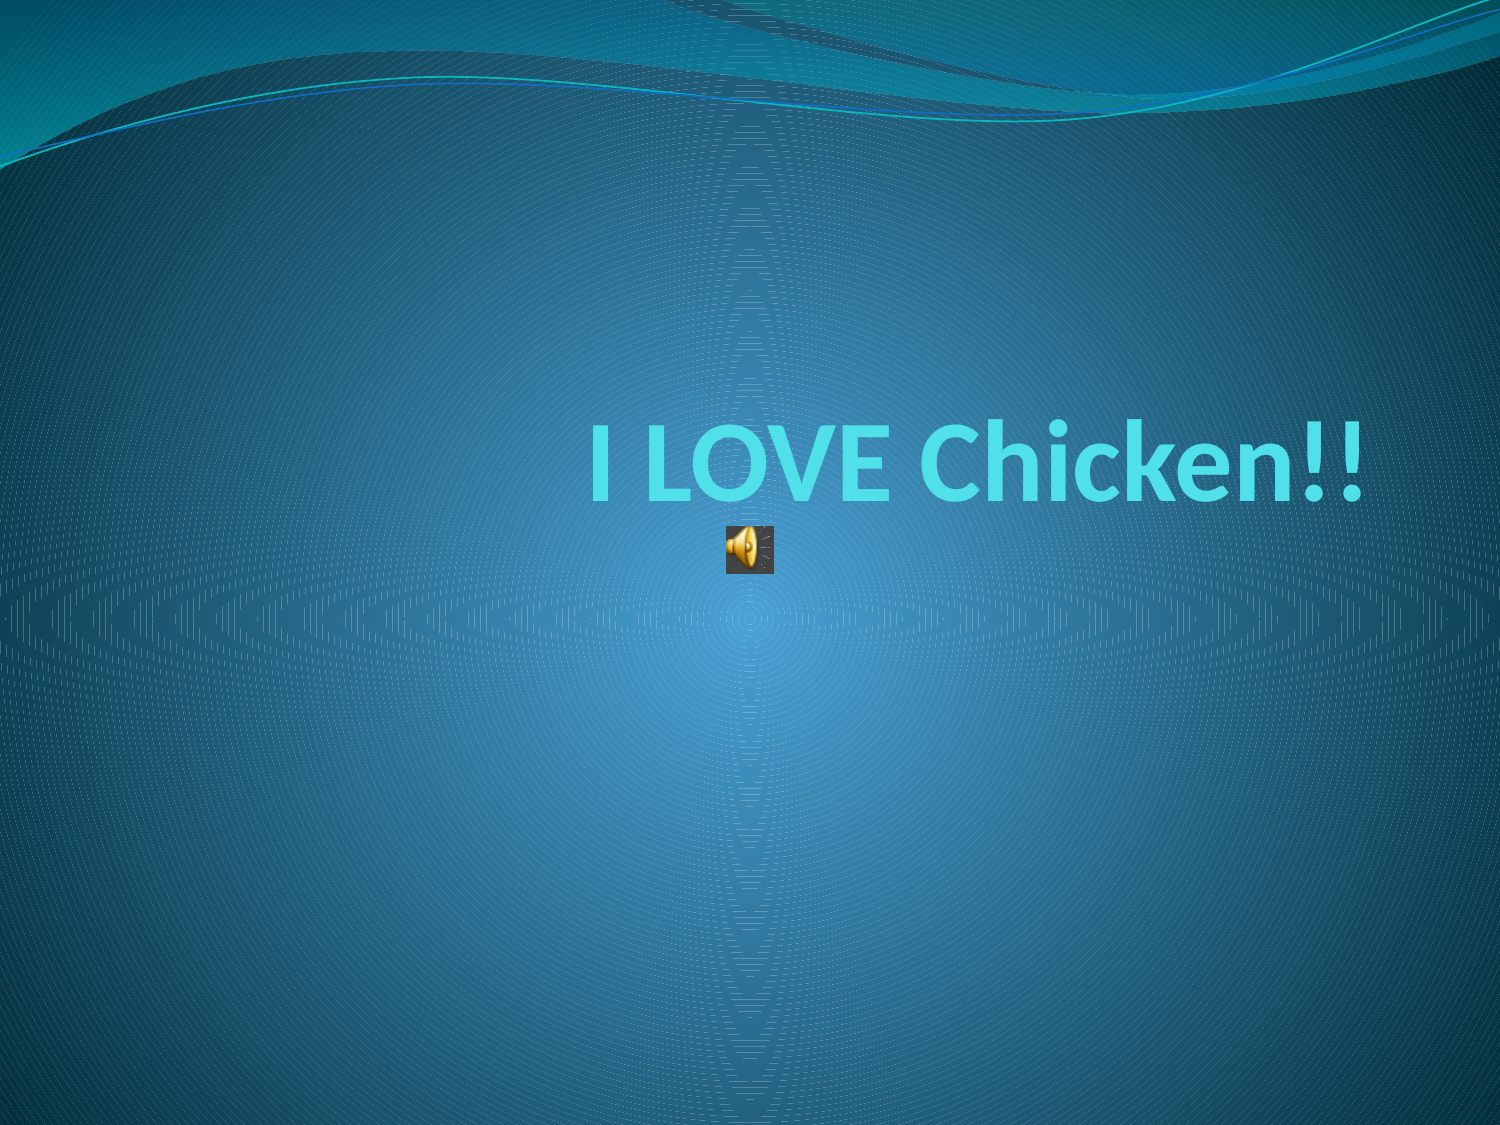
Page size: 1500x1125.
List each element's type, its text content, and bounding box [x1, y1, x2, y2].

title I LOVE Chicken!! [87, 224, 1376, 525]
picture [724, 524, 776, 576]
